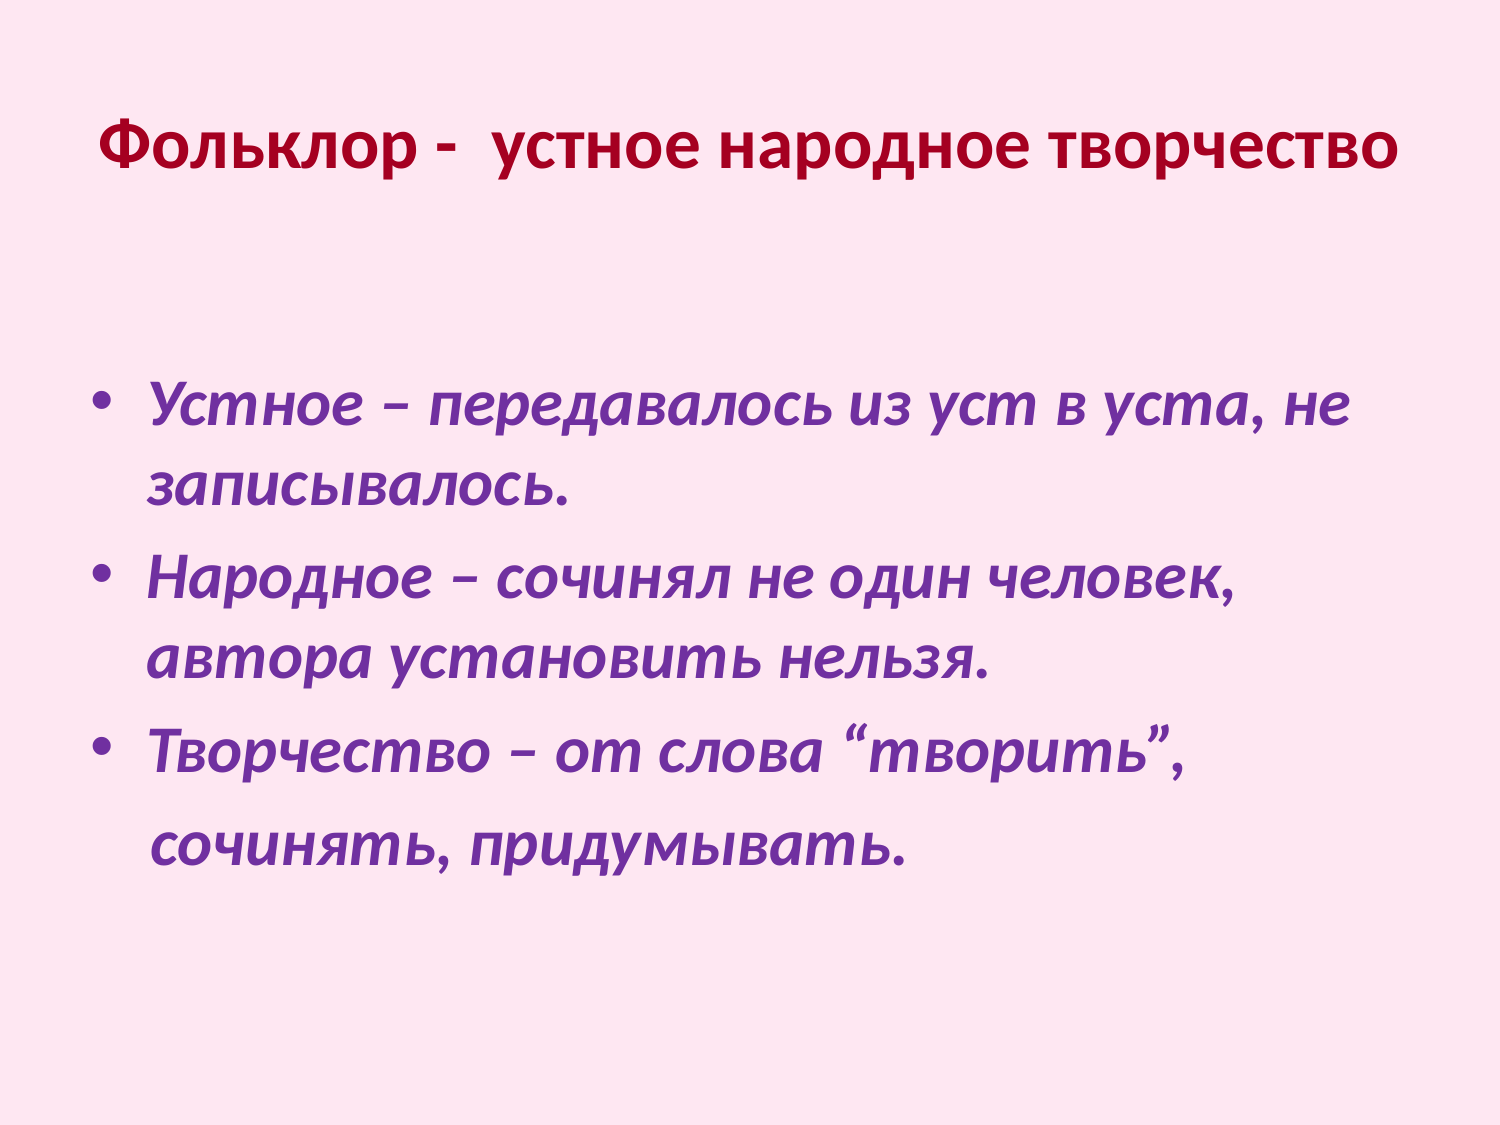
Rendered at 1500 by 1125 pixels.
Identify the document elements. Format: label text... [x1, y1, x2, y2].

title Фольклор - устное народное творчество [75, 45, 1425, 233]
list Устное – передавалось из уст в уста, не записывалось. Народное – сочинял не один человек, автора установить нельзя. Творчество – от слова “творить”, сочинять, придумывать. [75, 351, 1425, 1005]
